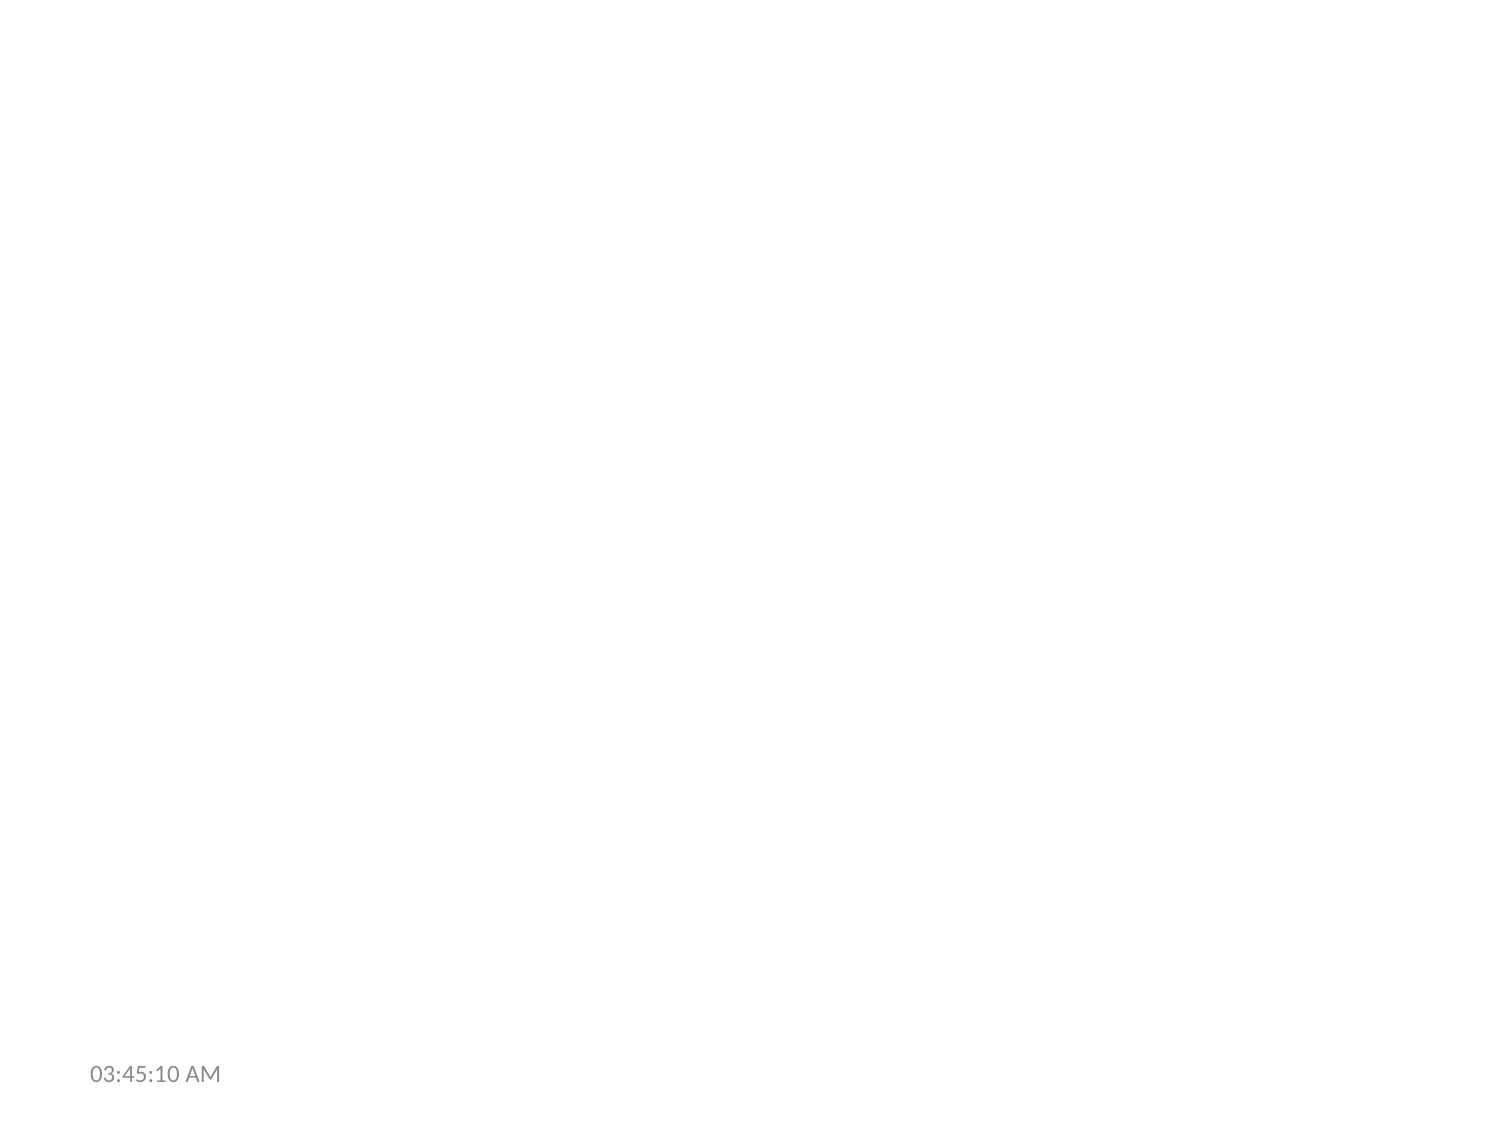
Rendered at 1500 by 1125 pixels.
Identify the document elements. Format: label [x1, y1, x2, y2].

slide_number [75, 1042, 425, 1103]
